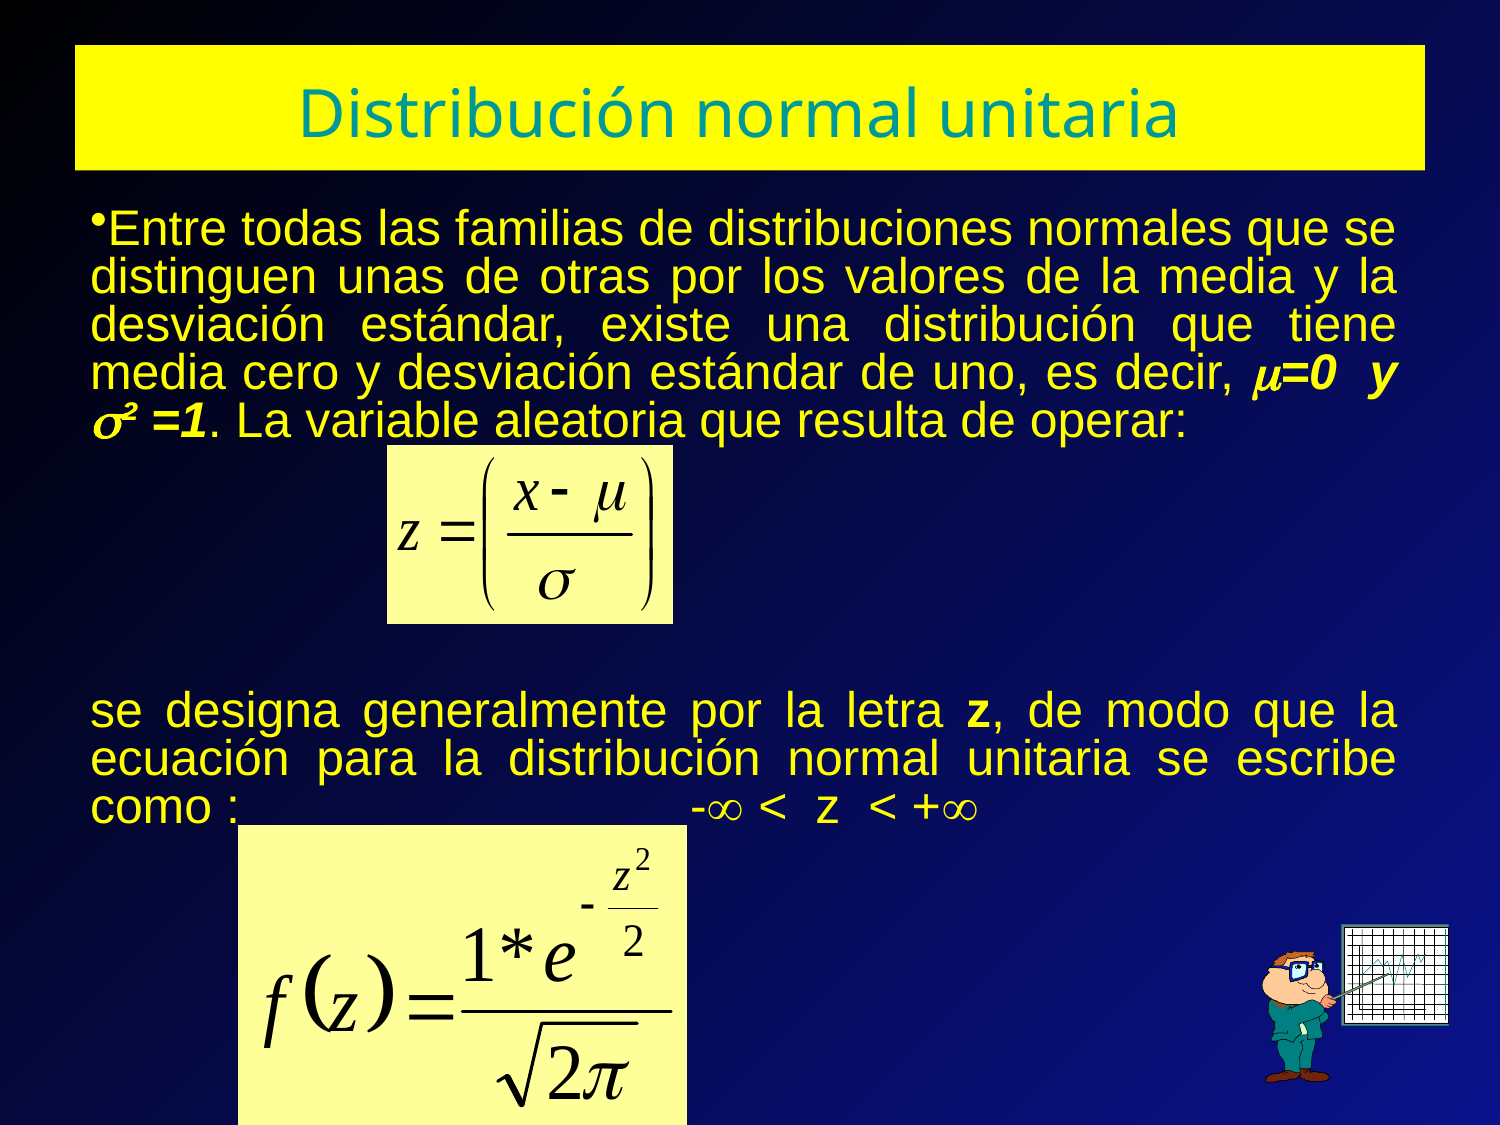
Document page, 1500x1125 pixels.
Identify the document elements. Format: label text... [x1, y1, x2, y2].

title Distribución normal unitaria [74, 44, 1426, 171]
list Entre todas las familias de distribuciones normales que se distinguen unas de otras por los valores de la media y la desviación estándar, existe una distribución que tiene media cero y desviación estándar de uno, es decir, =0 y ² =1. La variable aleatoria que resulta de operar: se designa generalmente por la letra z, de modo que la ecuación para la distribución normal unitaria se escribe como : - < z < + [74, 199, 1413, 1125]
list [386, 445, 673, 624]
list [1262, 924, 1450, 1083]
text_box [237, 824, 688, 1125]
